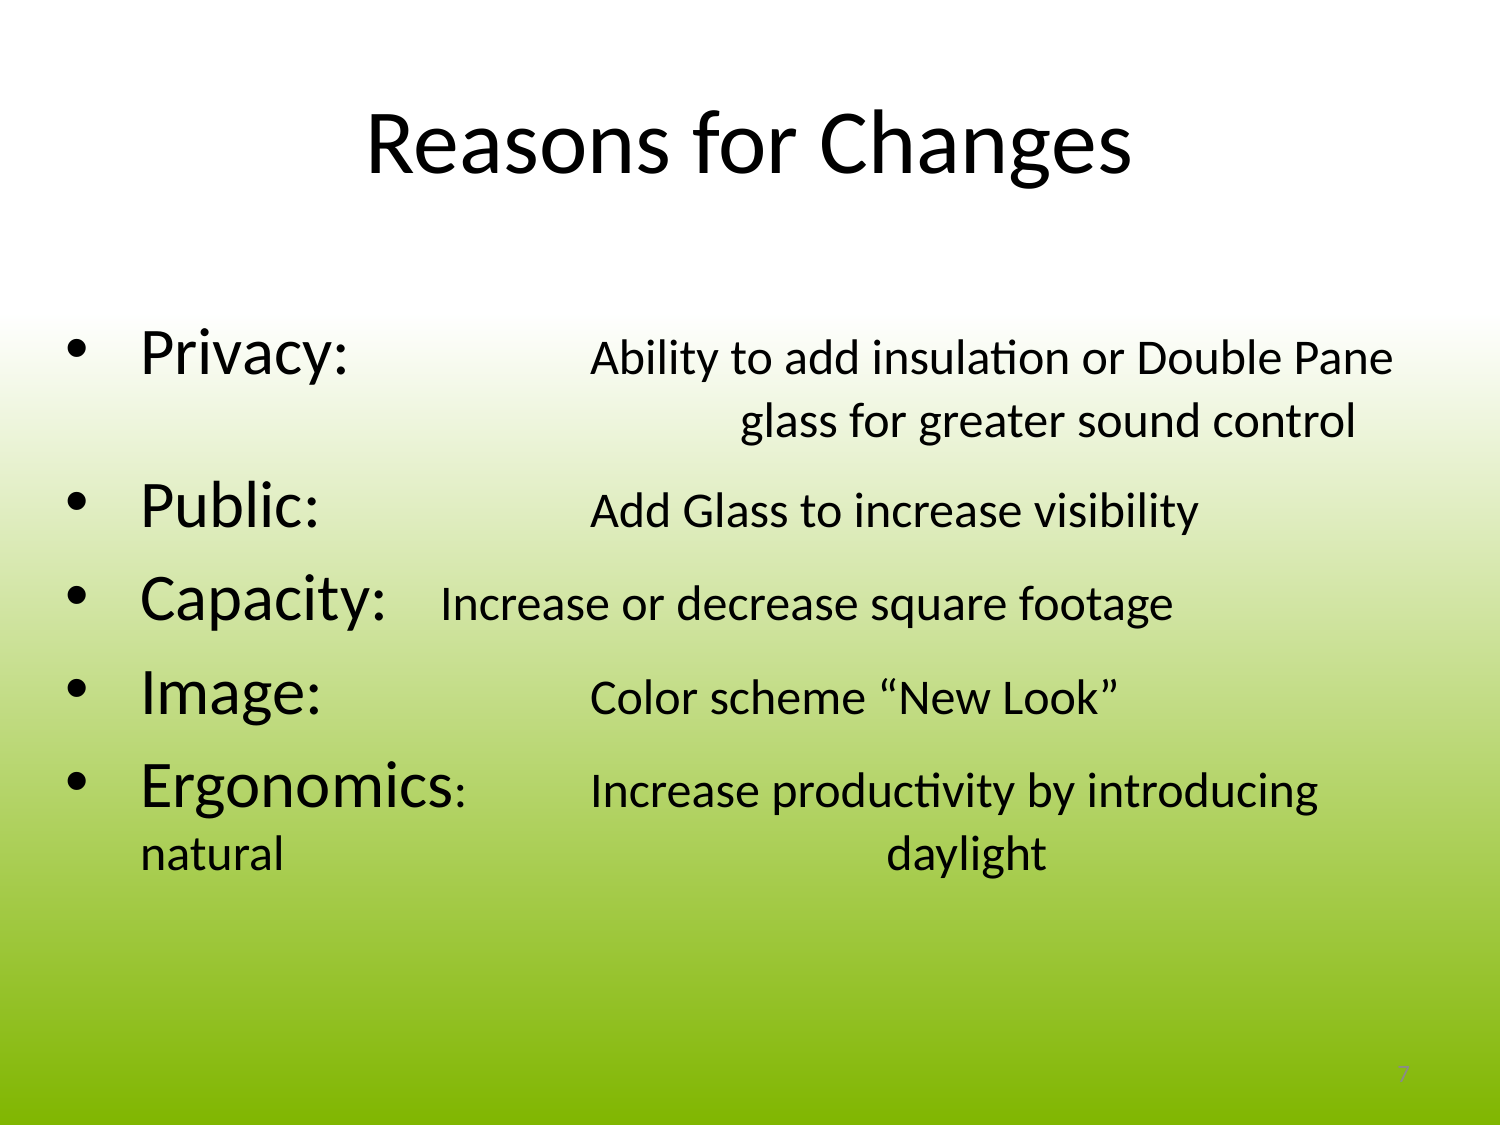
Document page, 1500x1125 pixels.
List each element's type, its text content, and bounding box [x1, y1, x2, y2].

subtitle Privacy: Ability to add insulation or Double Pane glass for greater sound control Public: Add Glass to increase visibility Capacity: Increase or decrease square footage Image: Color scheme “New Look” Ergonomics: Increase productivity by introducing natural daylight [50, 299, 1438, 963]
slide_number 7 [1074, 1042, 1425, 1103]
text_box Reasons for Changes [350, 74, 1150, 200]
